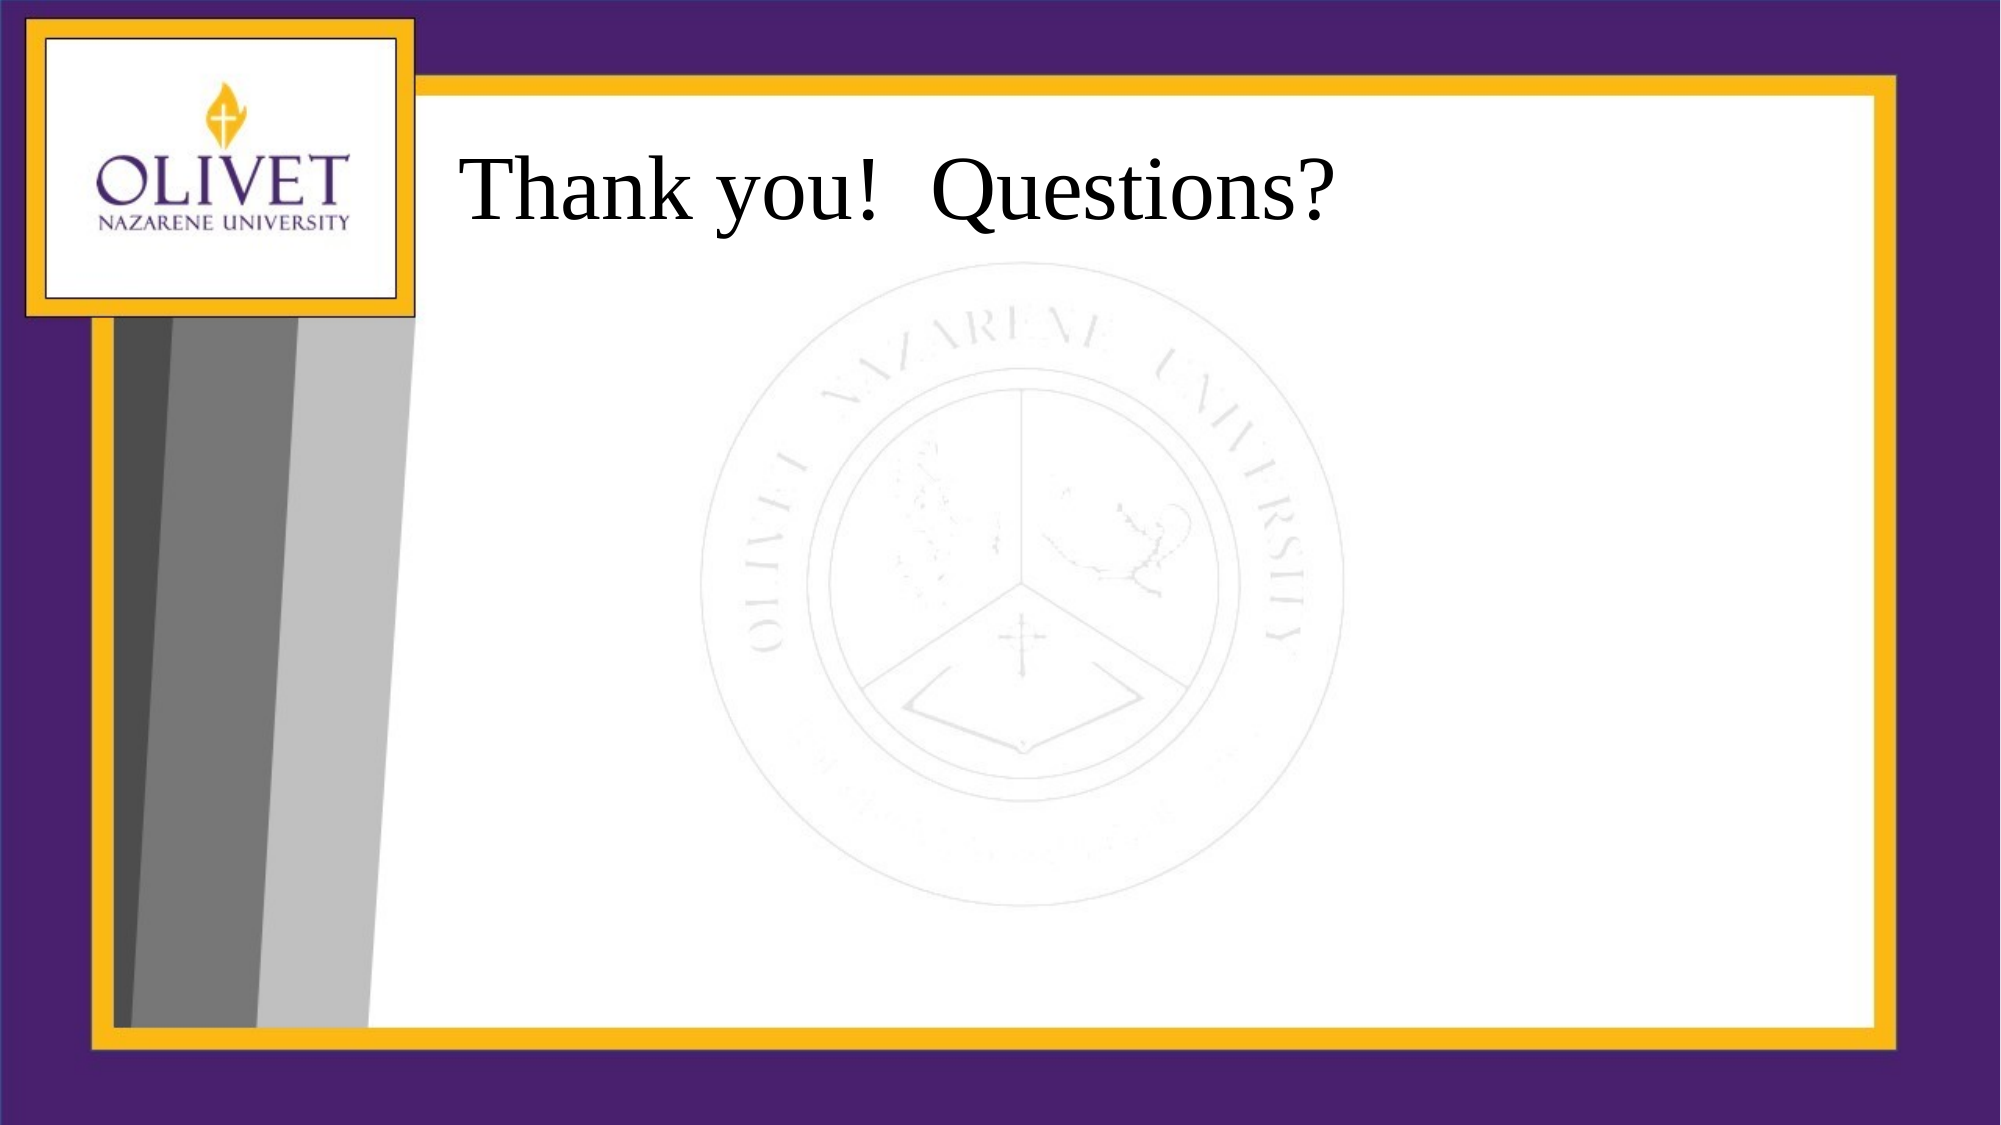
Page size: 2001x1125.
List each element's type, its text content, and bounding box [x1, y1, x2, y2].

title Thank you! Questions? [443, 111, 1838, 269]
picture [0, 0, 2001, 1125]
